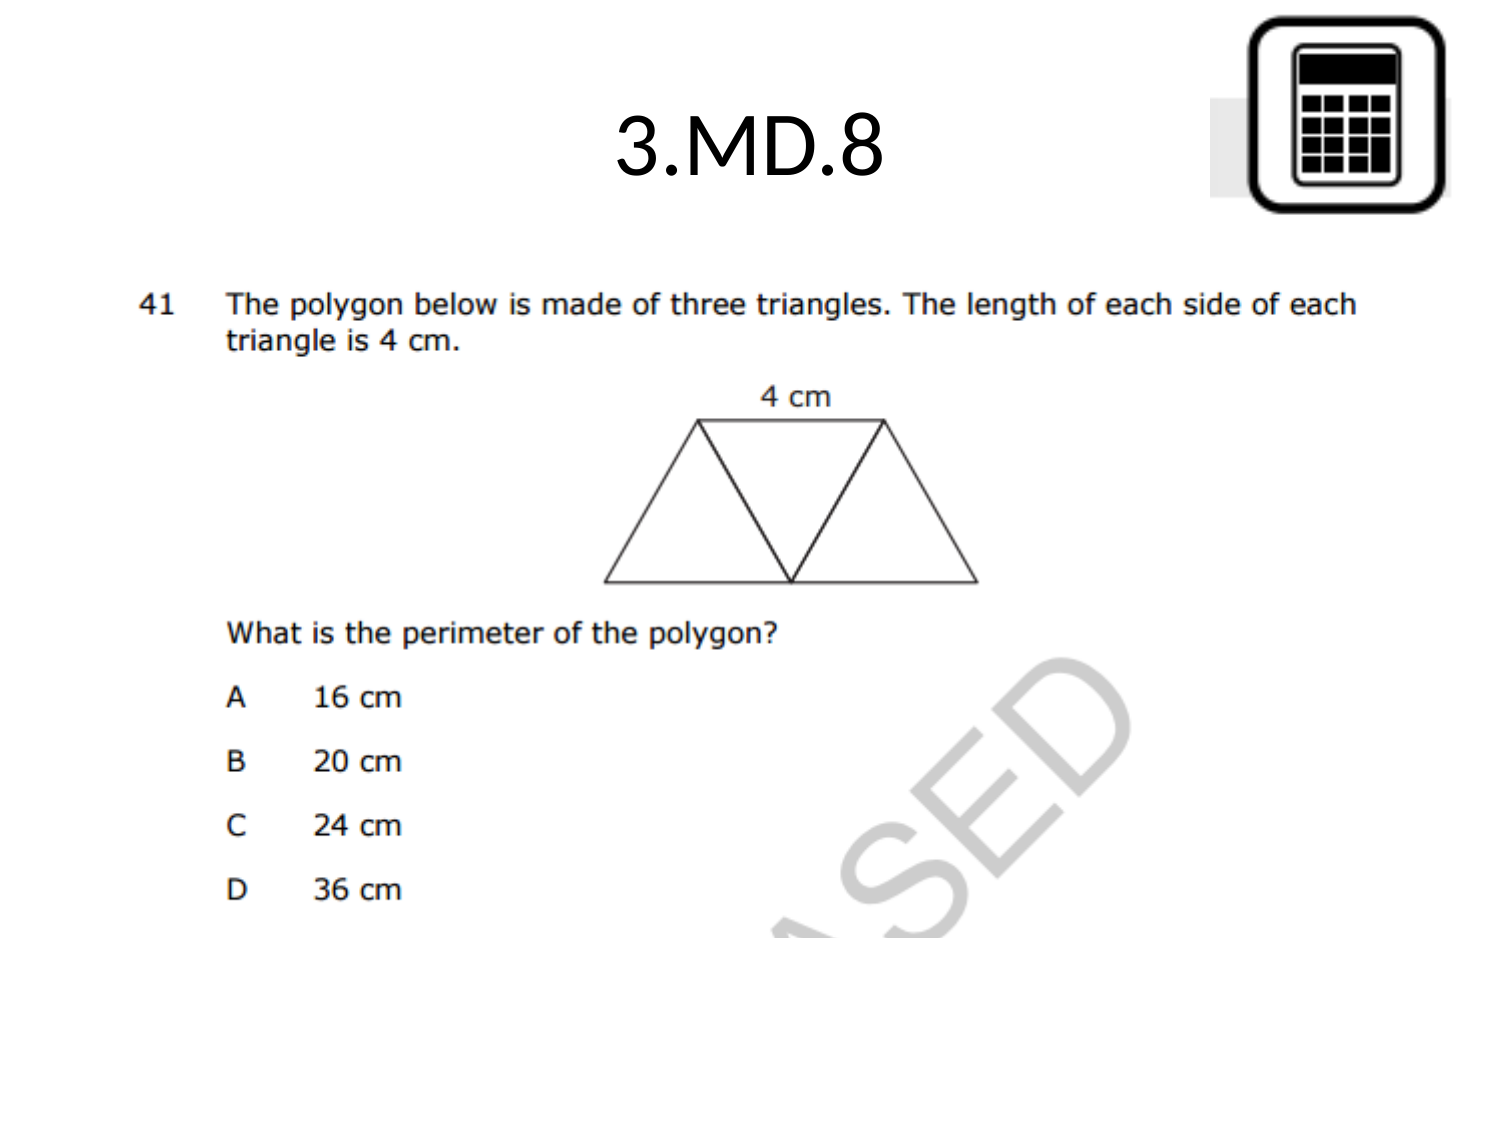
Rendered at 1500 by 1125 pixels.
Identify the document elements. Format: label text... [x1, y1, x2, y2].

title 3.MD.8 [75, 45, 1204, 233]
picture [1209, 0, 1485, 251]
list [99, 249, 1413, 938]
